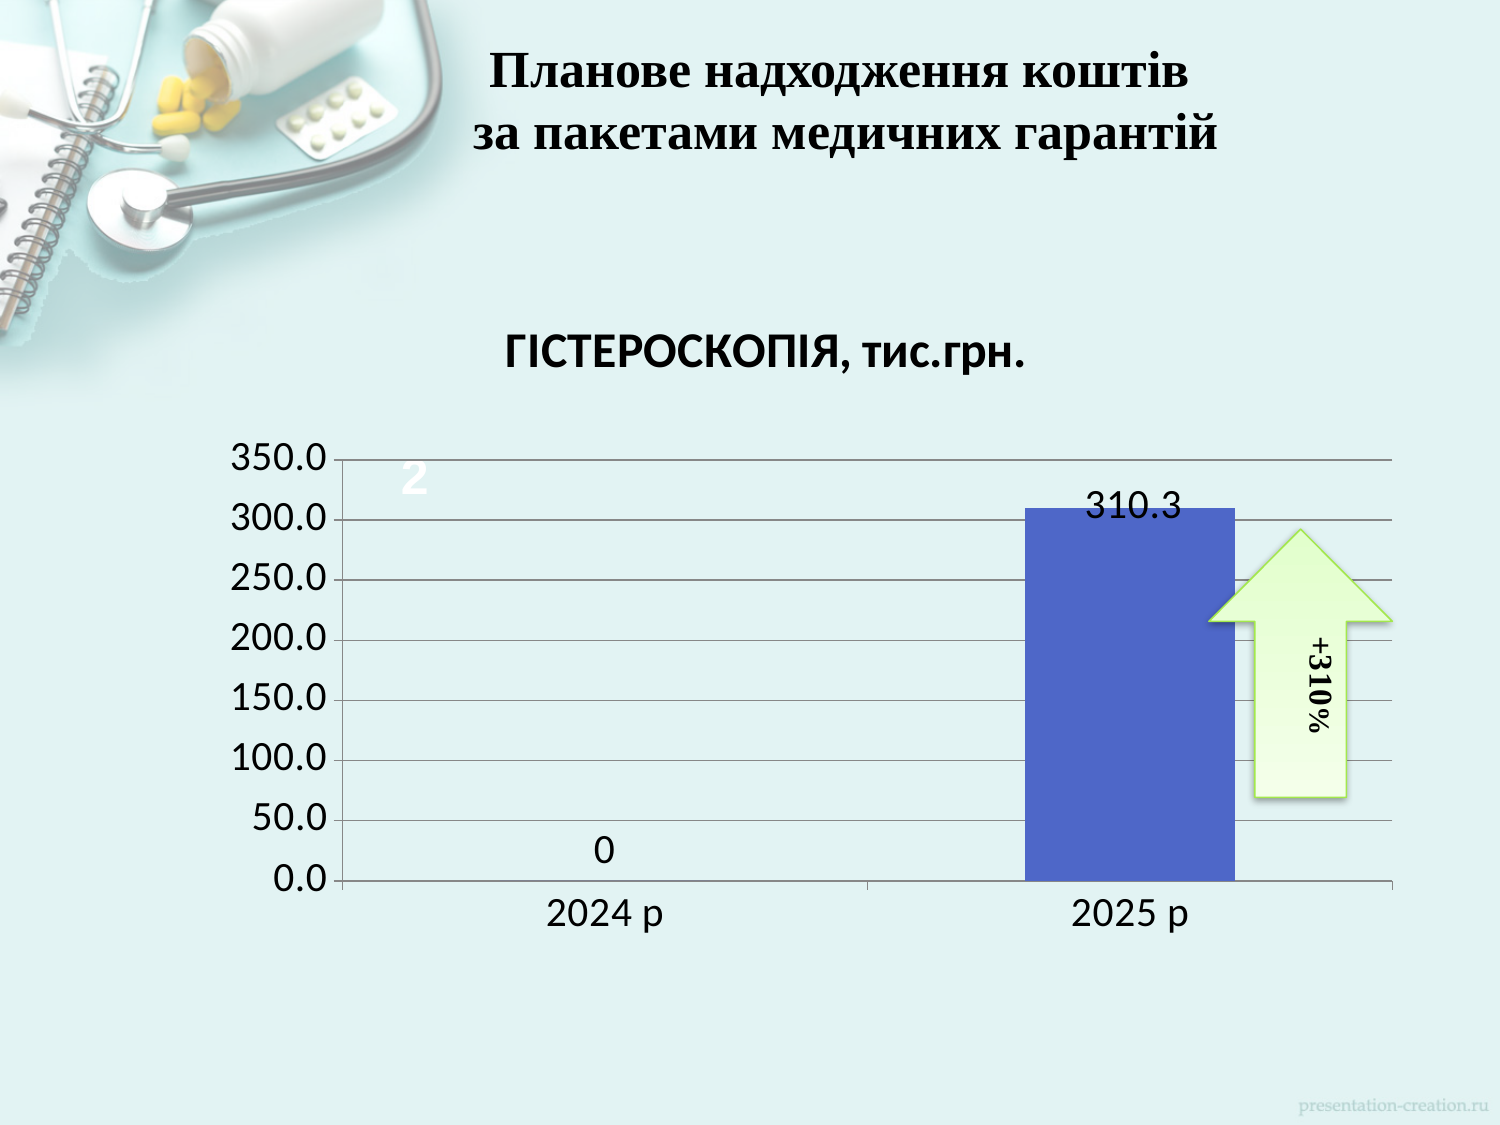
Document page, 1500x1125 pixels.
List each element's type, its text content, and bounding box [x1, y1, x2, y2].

chart [100, 314, 1400, 1024]
text_box Планове надходження коштів за пакетами медичних гарантій [324, 45, 1368, 150]
